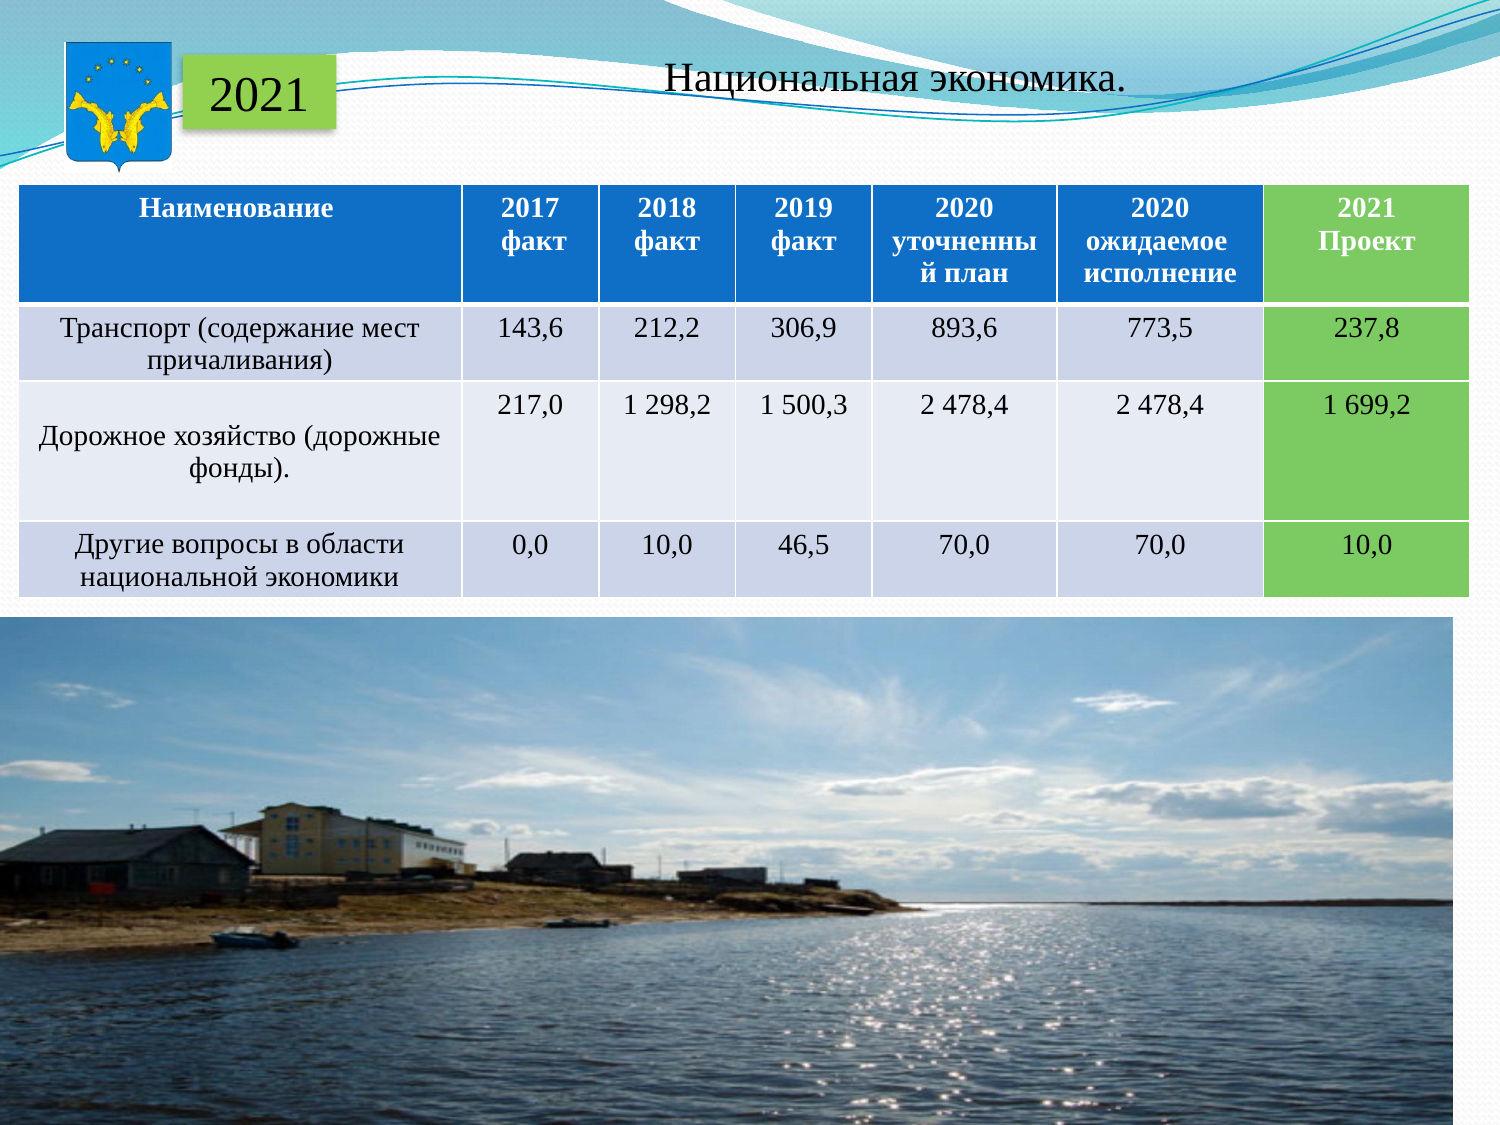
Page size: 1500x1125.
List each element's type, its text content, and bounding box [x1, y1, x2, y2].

table_cell Другие вопросы в области национальной экономики [19, 522, 461, 597]
table_cell 212,2 [600, 307, 735, 380]
table_cell 237,8 [1264, 307, 1469, 380]
table_cell 1 699,2 [1264, 382, 1469, 520]
table_header 2018 факт [600, 185, 735, 302]
text_box 2021 [182, 54, 337, 130]
table_cell 70,0 [873, 522, 1056, 597]
table_cell 10,0 [600, 522, 735, 597]
table_cell Дорожное хозяйство (дорожные фонды). [19, 382, 461, 520]
table_cell 10,0 [1264, 522, 1469, 597]
text_box Национальная экономика. [301, 42, 1500, 108]
table_header 2019 факт [736, 185, 871, 302]
picture [64, 42, 172, 173]
table_cell 0,0 [463, 522, 598, 597]
table_cell 70,0 [1058, 522, 1263, 597]
table_cell 2 478,4 [1058, 382, 1263, 520]
table_cell 217,0 [463, 382, 598, 520]
picture [0, 616, 1454, 1125]
table_cell 893,6 [873, 307, 1056, 380]
table_cell 1 500,3 [736, 382, 871, 520]
table_cell 1 298,2 [600, 382, 735, 520]
table_cell 143,6 [463, 307, 598, 380]
table_header Наименование [19, 185, 461, 302]
table_header 2020 уточненный план [873, 185, 1056, 302]
table_cell 46,5 [736, 522, 871, 597]
table_header 2017 факт [463, 185, 598, 302]
table_header 2021 Проект [1264, 185, 1469, 302]
table_cell 306,9 [736, 307, 871, 380]
table_cell Транспорт (содержание мест причаливания) [19, 307, 461, 380]
table_header 2020 ожидаемое исполнение [1058, 185, 1263, 302]
table_cell 773,5 [1058, 307, 1263, 380]
table_cell 2 478,4 [873, 382, 1056, 520]
